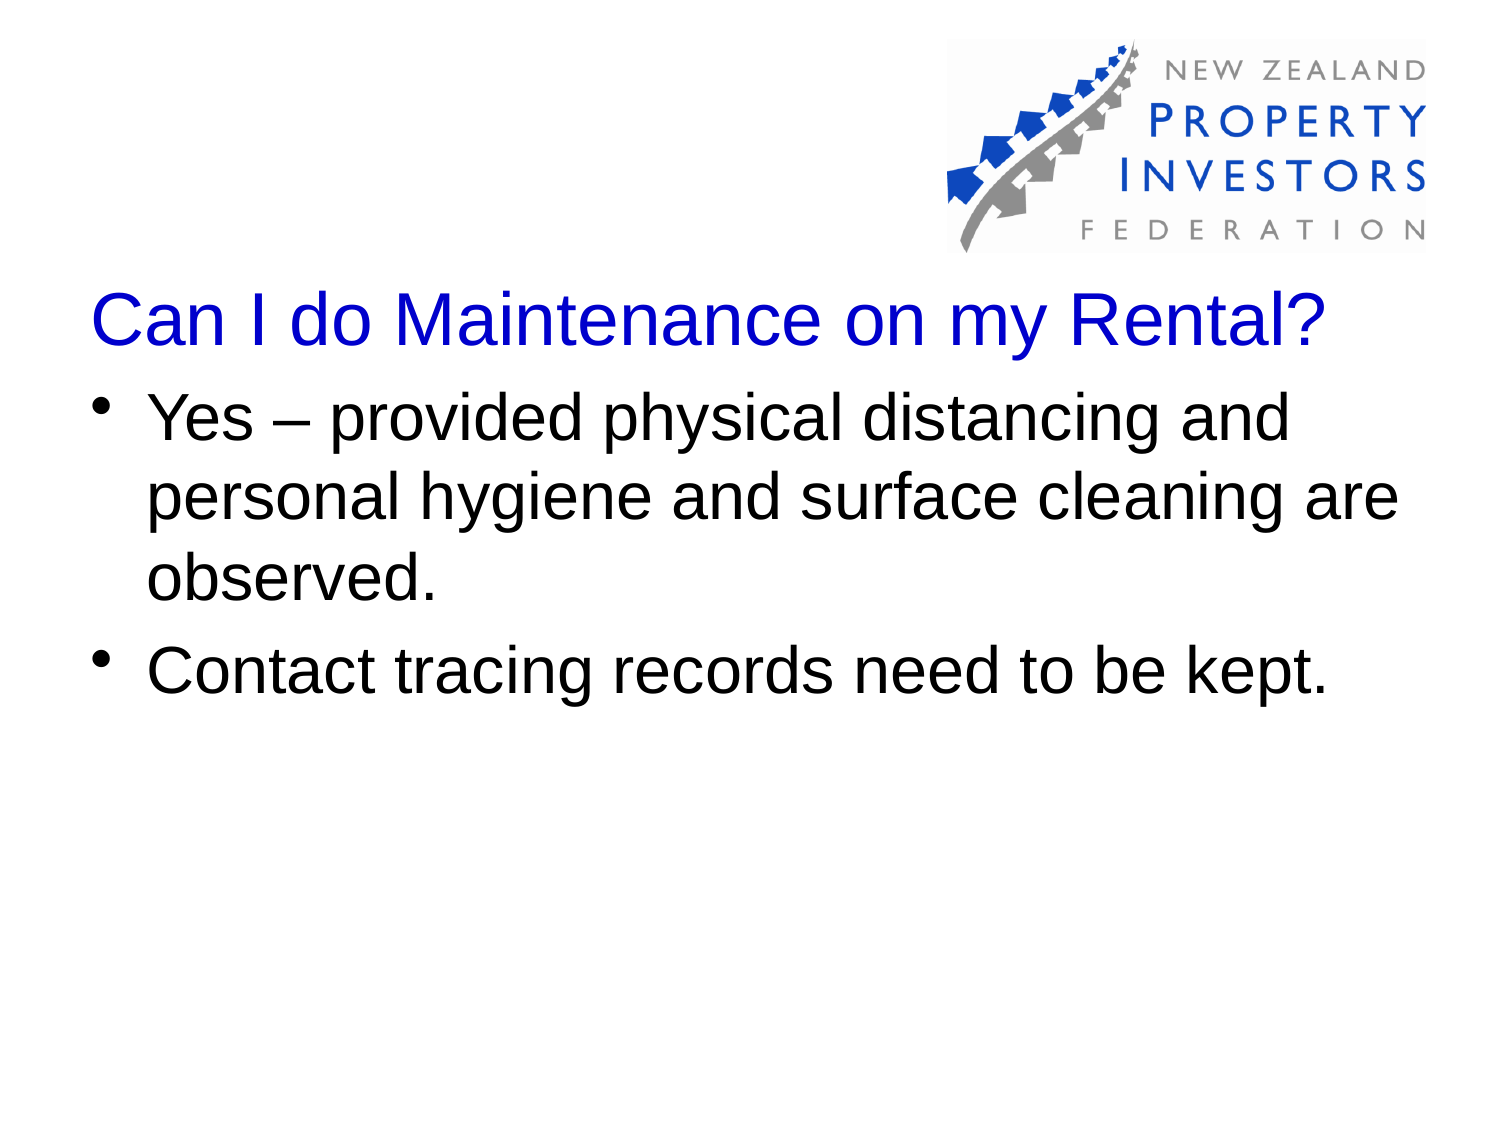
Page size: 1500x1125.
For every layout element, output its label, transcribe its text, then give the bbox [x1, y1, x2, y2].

list Can I do Maintenance on my Rental? Yes – provided physical distancing and personal hygiene and surface cleaning are observed. Contact tracing records need to be kept. [74, 262, 1426, 1006]
picture [946, 39, 1426, 253]
